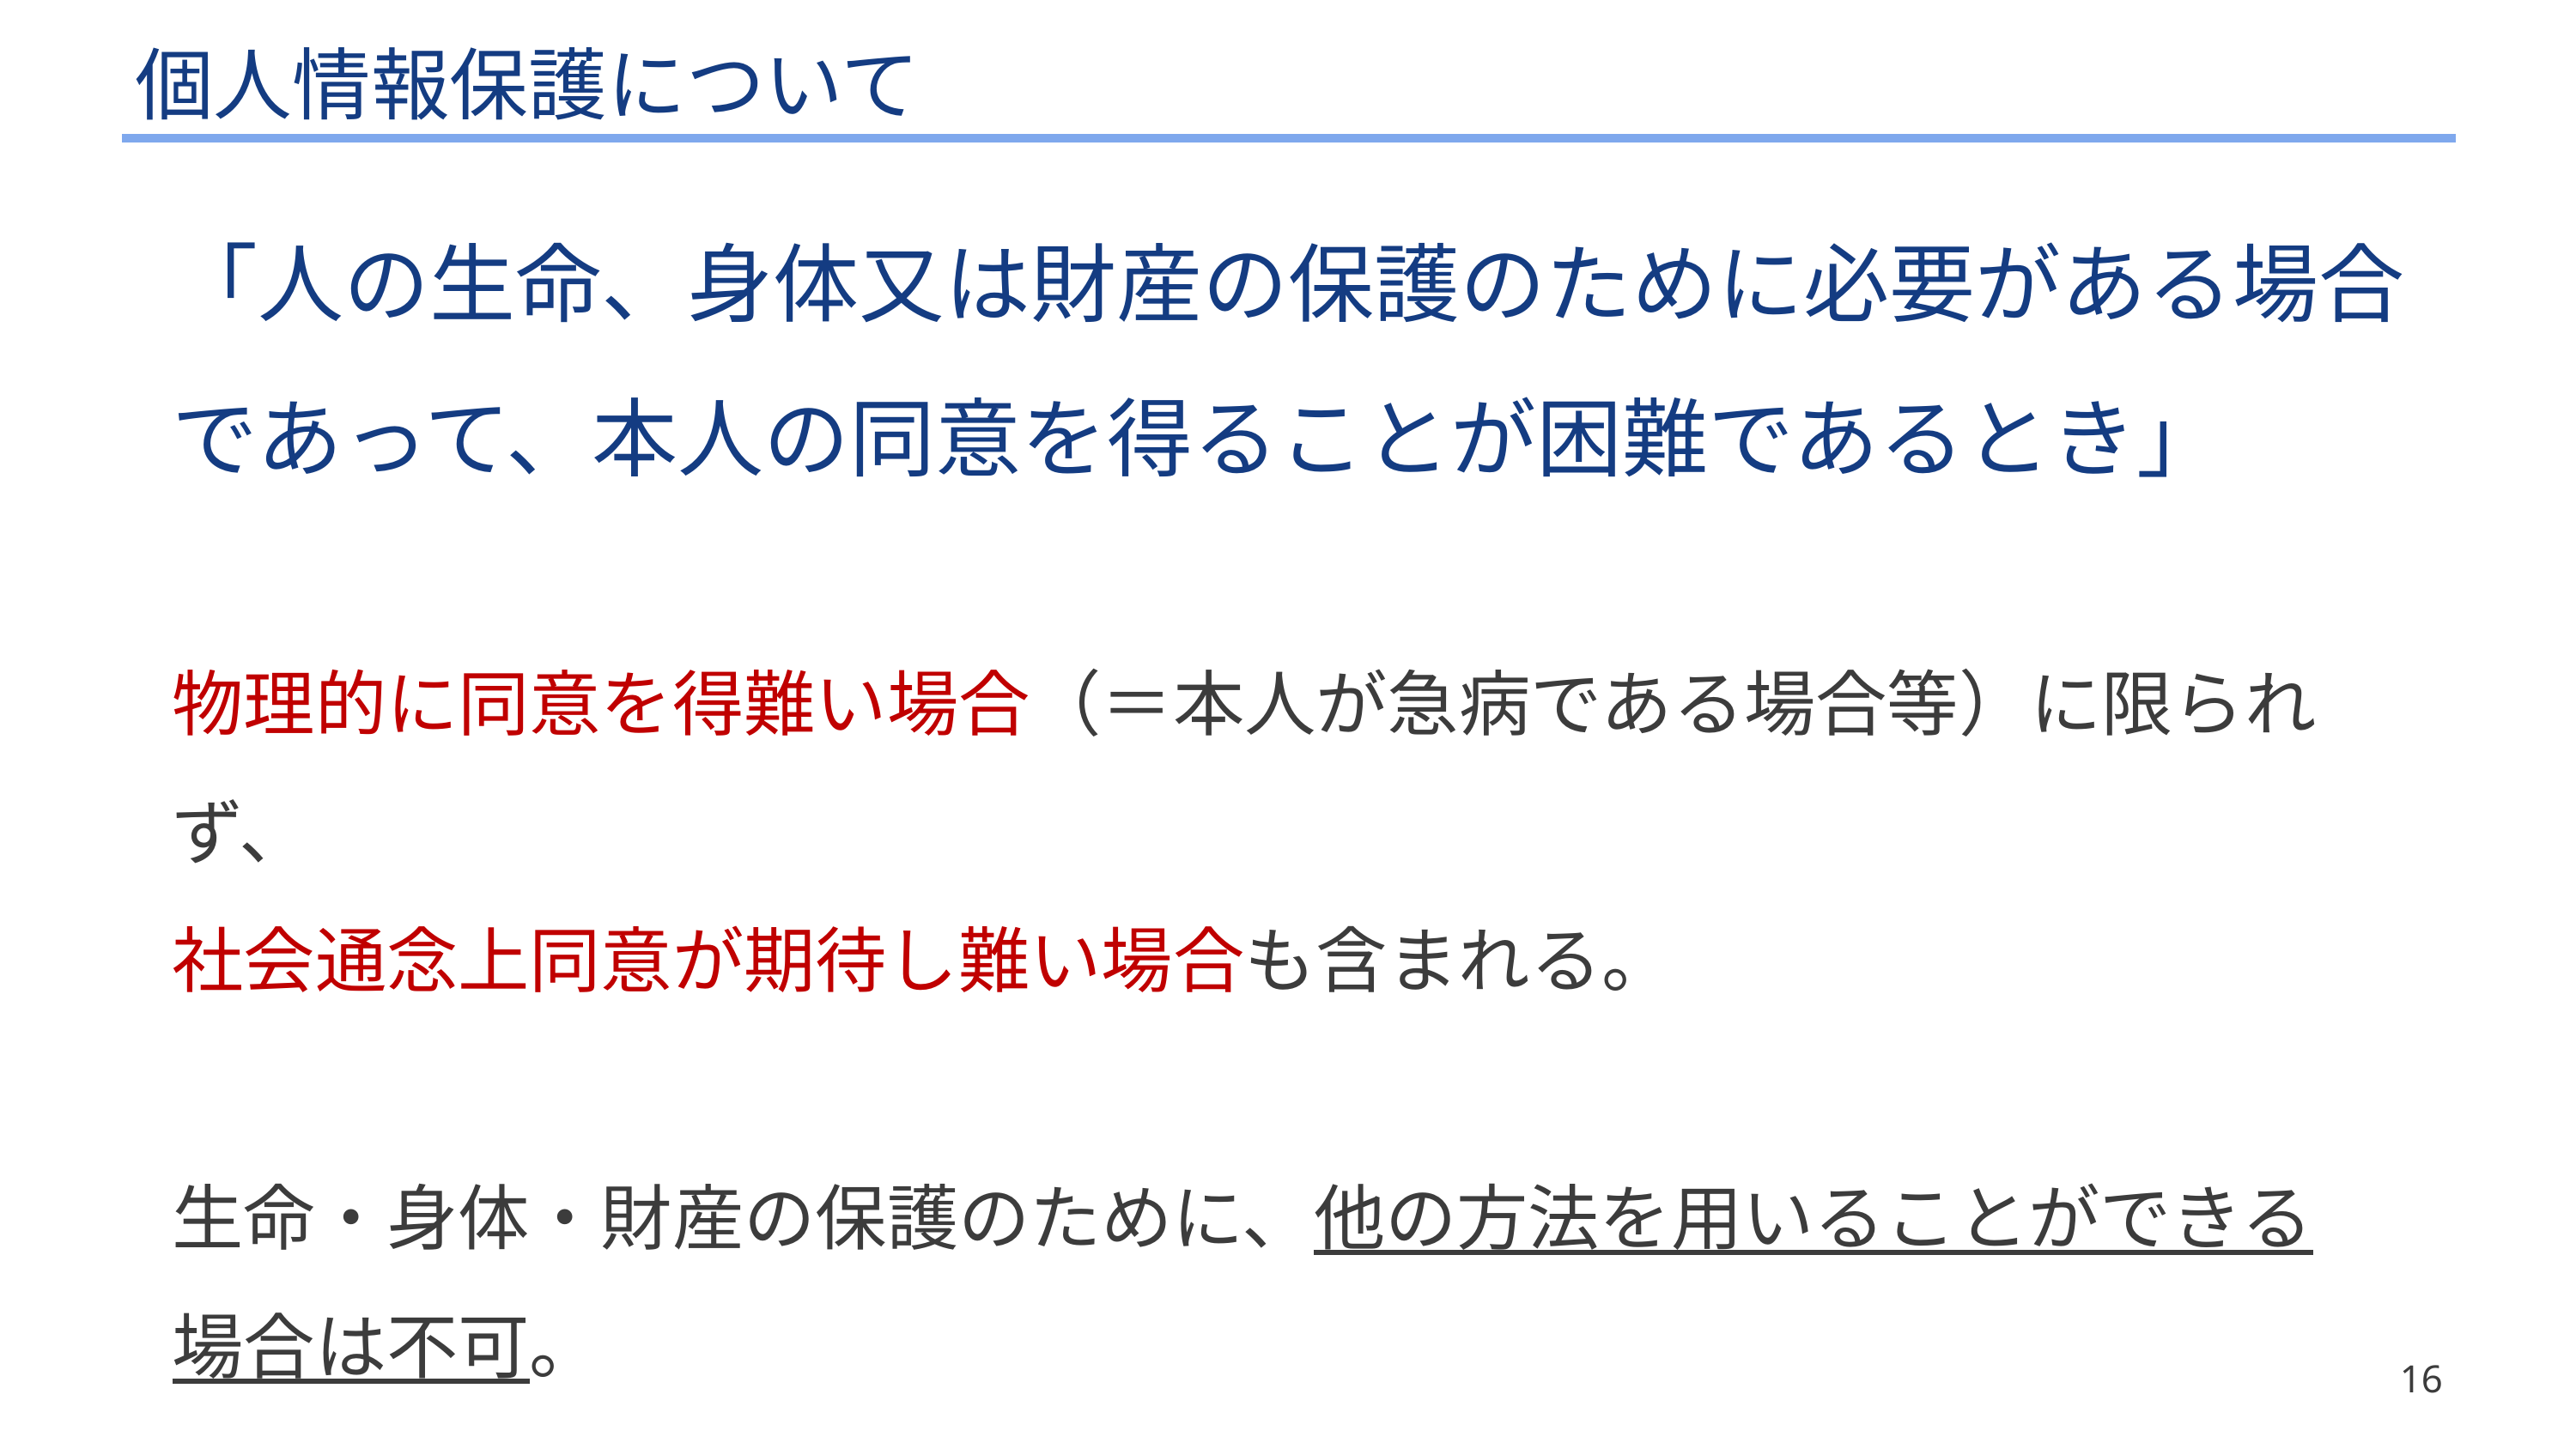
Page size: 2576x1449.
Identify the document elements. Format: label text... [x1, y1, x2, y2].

list 「人の生命、身体又は財産の保護のために必要がある場合であって、本人の同意を得ることが困難であるとき」 物理的に同意を得難い場合（＝本人が急病である場合等）に限られず、 社会通念上同意が期待し難い場合も含まれる。 生命・身体・財産の保護のために、他の方法を用いることができる 場合は不可。 [122, 171, 2460, 1318]
title 個人情報保護について [122, 39, 2454, 139]
slide_number 16 [2337, 1342, 2456, 1420]
